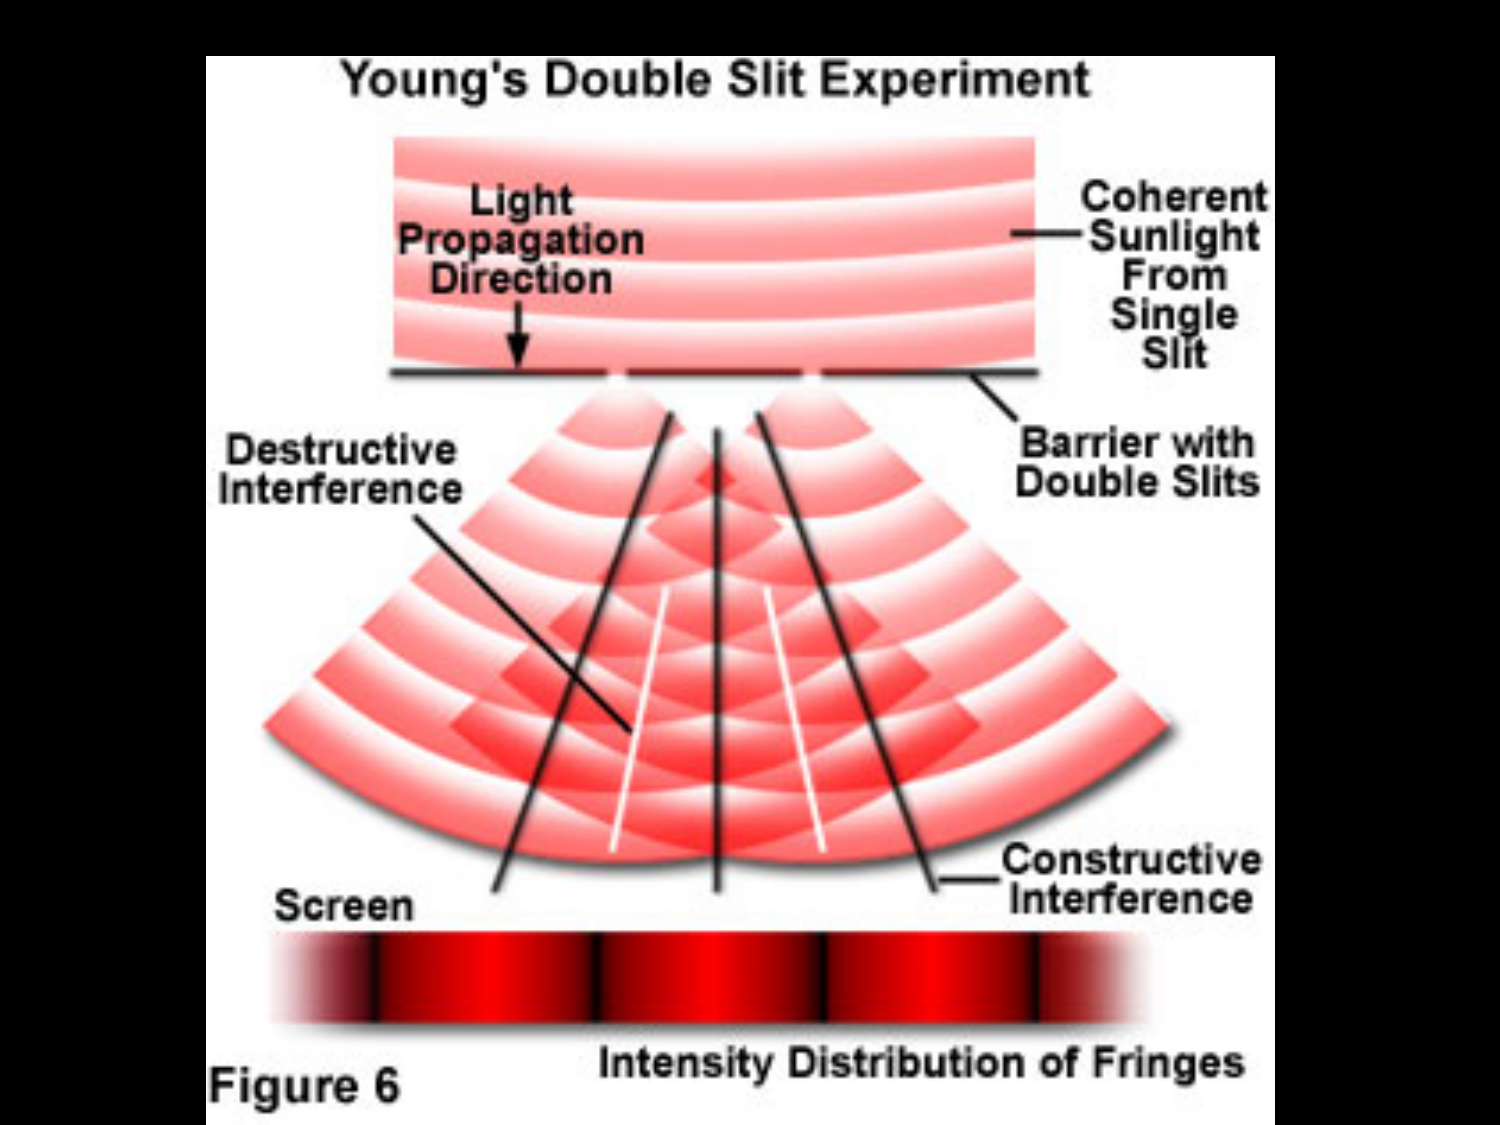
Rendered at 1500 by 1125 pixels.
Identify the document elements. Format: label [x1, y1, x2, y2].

picture [206, 56, 1275, 1125]
